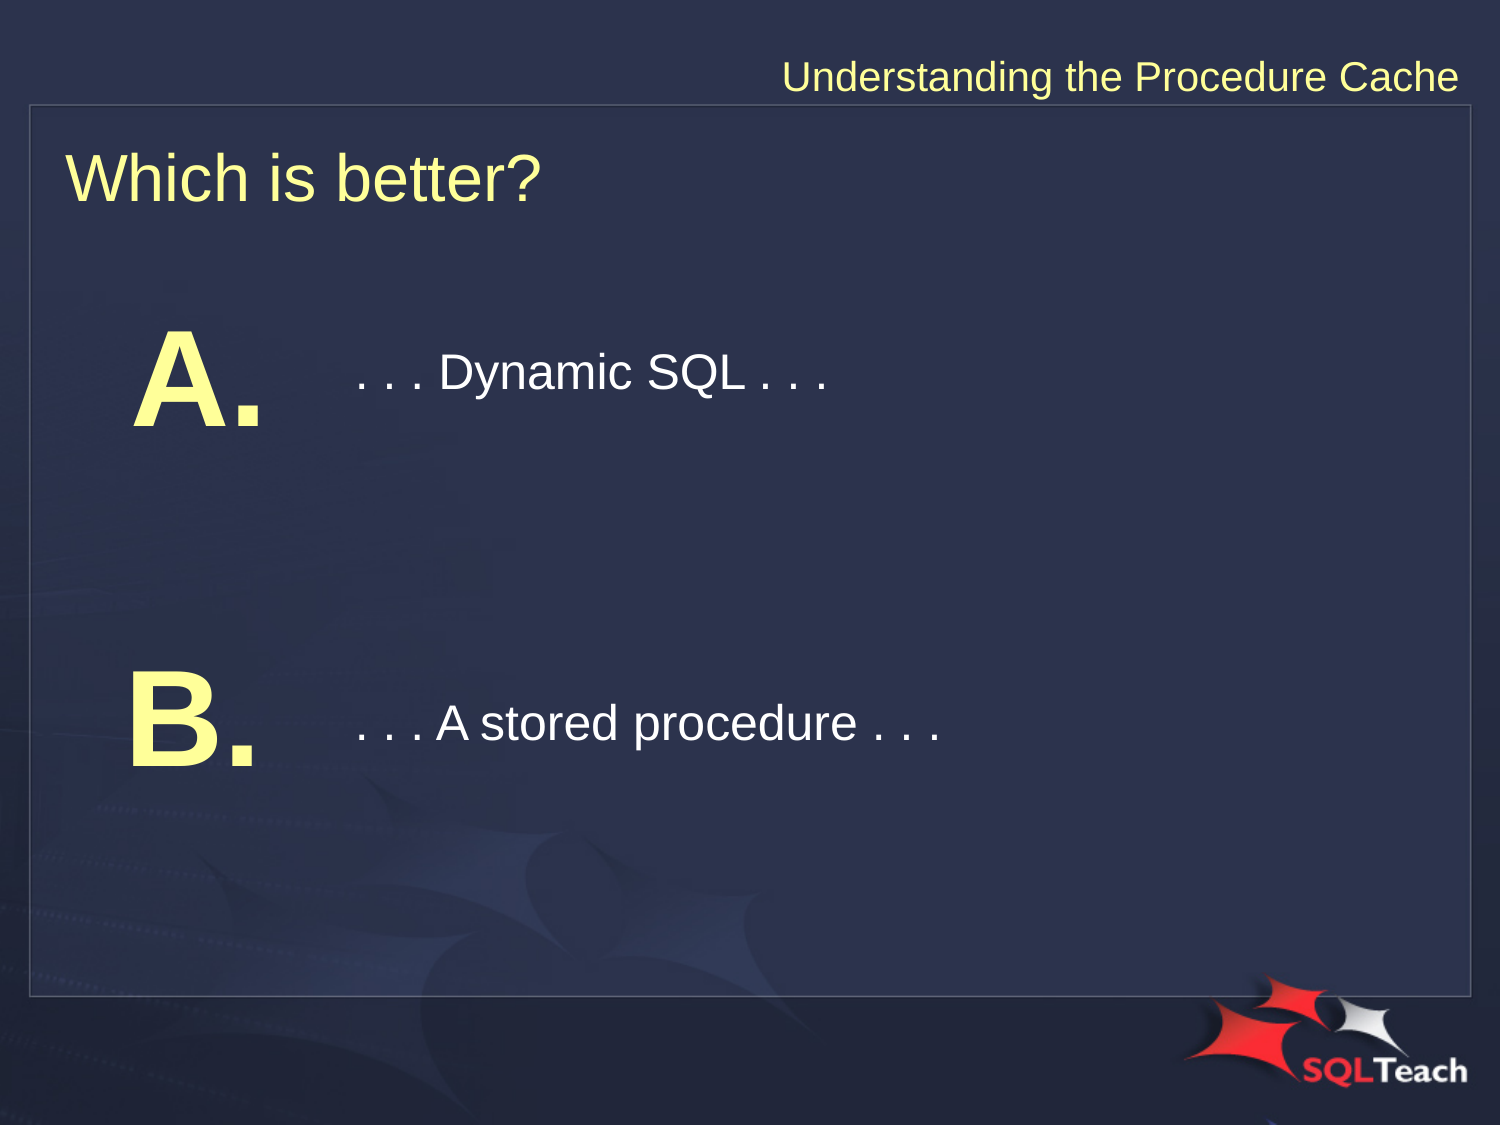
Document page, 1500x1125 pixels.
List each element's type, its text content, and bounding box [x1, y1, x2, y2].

title Which is better? [49, 137, 1326, 213]
picture [0, 0, 1500, 1125]
text_box A. [105, 281, 293, 462]
list . . . Dynamic SQL . . . . . . A stored procedure . . . [339, 262, 1463, 988]
text_box B. [105, 621, 281, 801]
